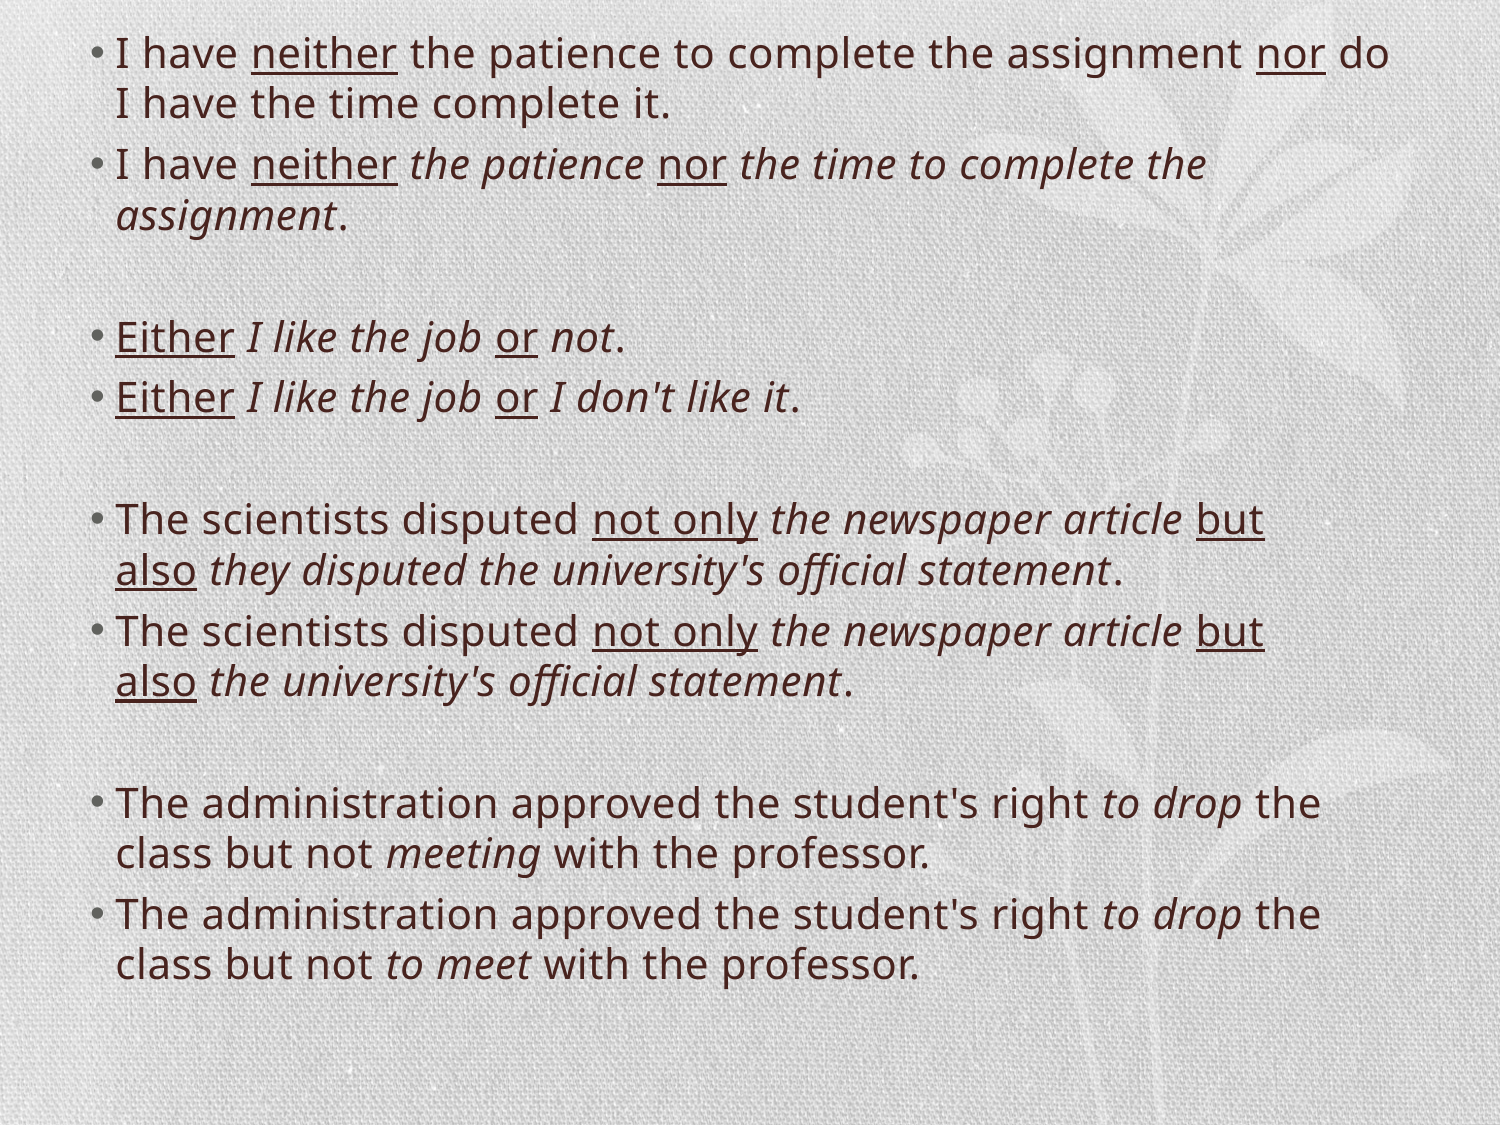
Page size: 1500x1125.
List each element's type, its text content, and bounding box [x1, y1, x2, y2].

list I have neither the patience to complete the assignment nor do I have the time complete it. I have neither the patience nor the time to complete the assignment. Either I like the job or not. Either I like the job or I don't like it. The scientists disputed not only the newspaper article but also they disputed the university's official statement. The scientists disputed not only the newspaper article but also the university's official statement. The administration approved the student's right to drop the class but not meeting with the professor. The administration approved the student's right to drop the class but not to meet with the professor. [75, 19, 1425, 1005]
